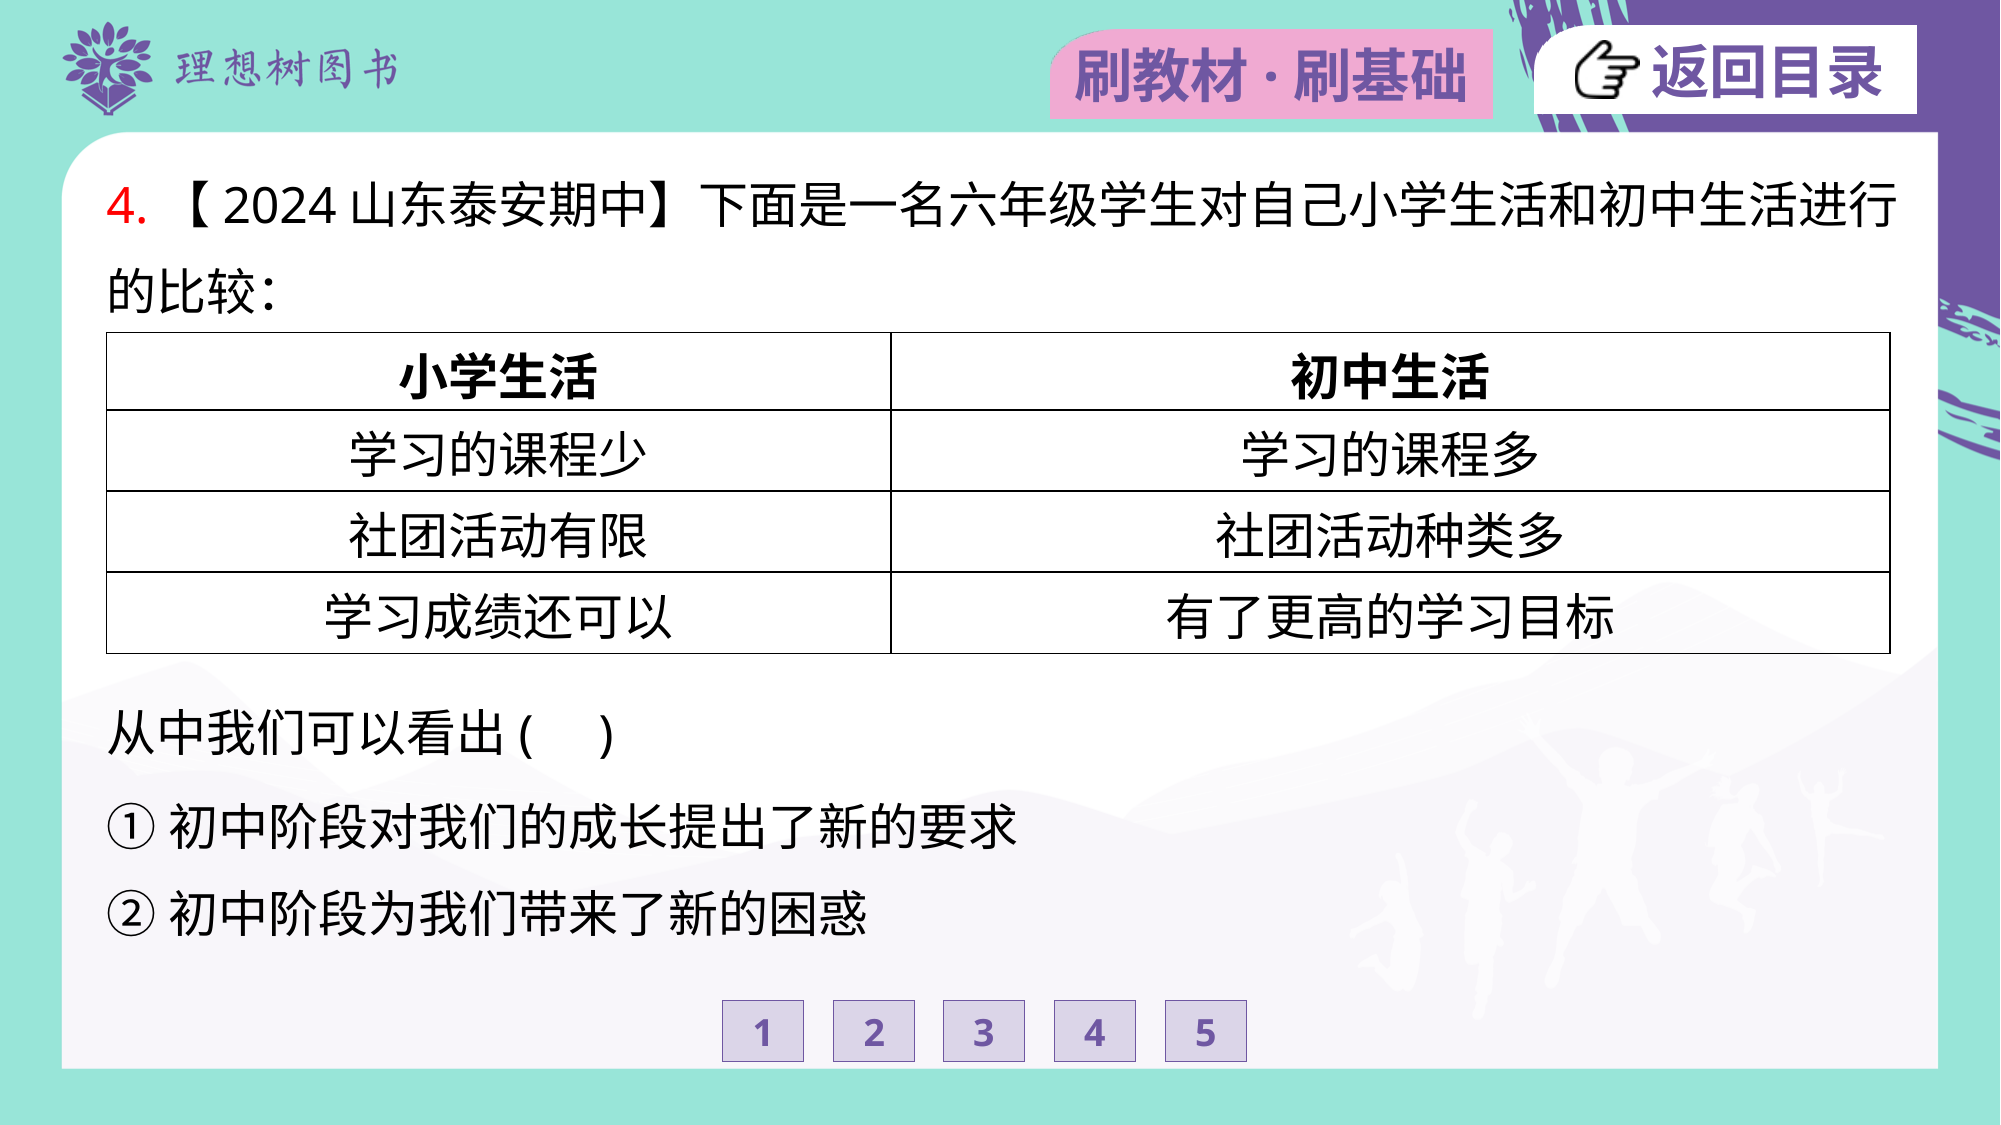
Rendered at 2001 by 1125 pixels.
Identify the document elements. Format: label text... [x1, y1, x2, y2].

table_cell 学习的课程少 [107, 411, 890, 490]
picture [0, 0, 2000, 1125]
table_cell 有了更高的学习目标 [892, 573, 1889, 653]
table_header 小学生活 [107, 333, 890, 409]
text_box 4.【2024山东泰安期中】下面是一名六年级学生对自己小学生活和初中生活进行 的比较： [106, 141, 1895, 312]
text_box ①初中阶段对我们的成长提出了新的要求 ②初中阶段为我们带来了新的困惑 [106, 763, 1895, 934]
text_box 从中我们可以看出( ) [106, 674, 1895, 752]
table_header 初中生活 [892, 333, 1889, 409]
table_cell 学习成绩还可以 [107, 573, 890, 653]
table_cell 社团活动有限 [107, 492, 890, 571]
table_cell 社团活动种类多 [892, 492, 1889, 571]
table_cell 学习的课程多 [892, 411, 1889, 490]
